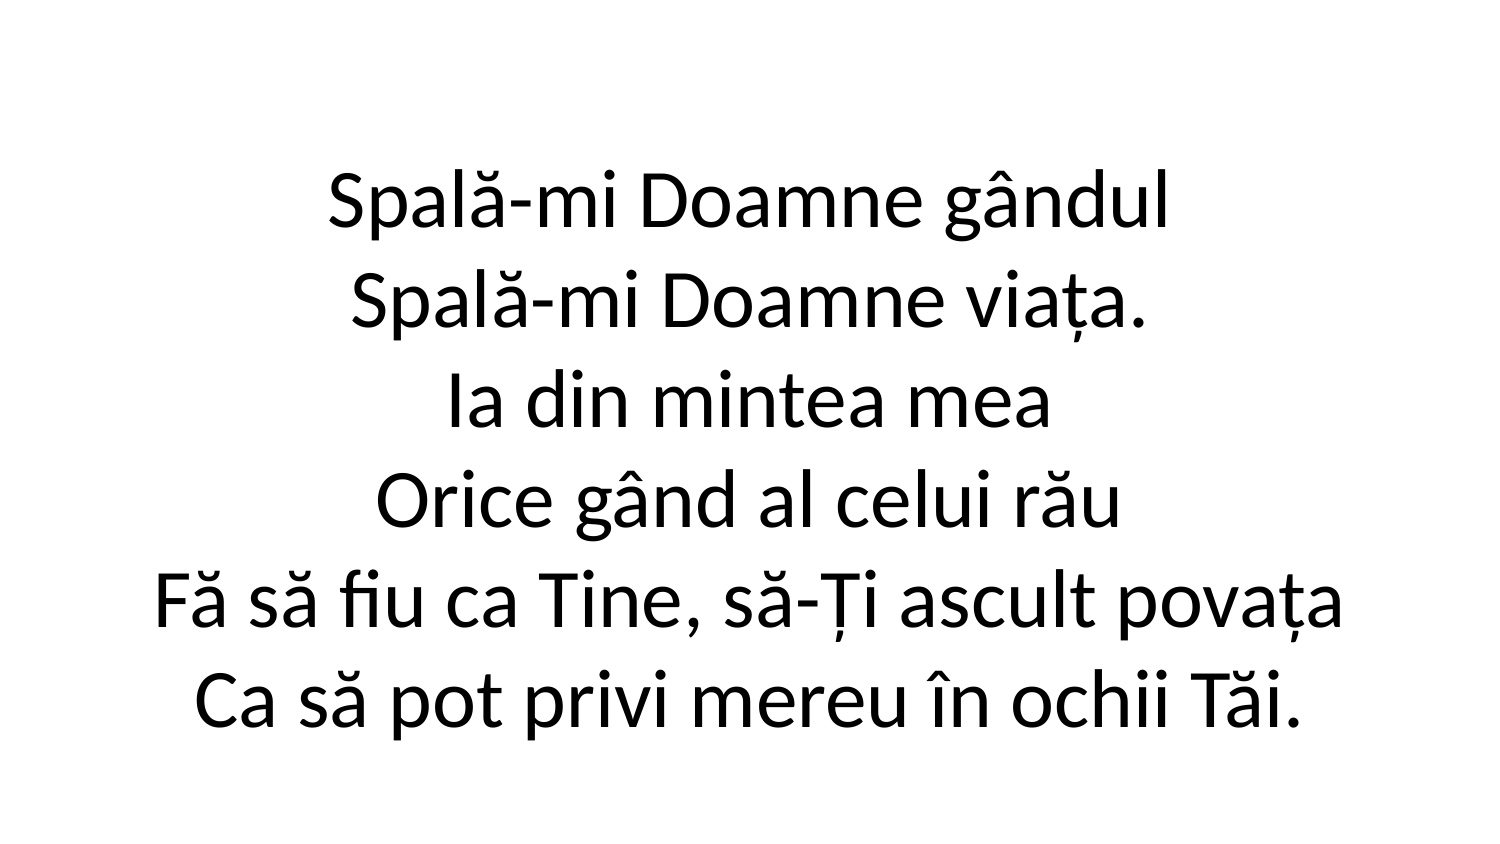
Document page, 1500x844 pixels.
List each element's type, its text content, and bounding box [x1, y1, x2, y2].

text_box Spală-mi Doamne gândul Spală-mi Doamne viața. Ia din mintea mea Orice gând al celui rău Fă să fiu ca Tine, să-Ți ascult povața Ca să pot privi mereu în ochii Tăi. [138, 92, 1362, 752]
